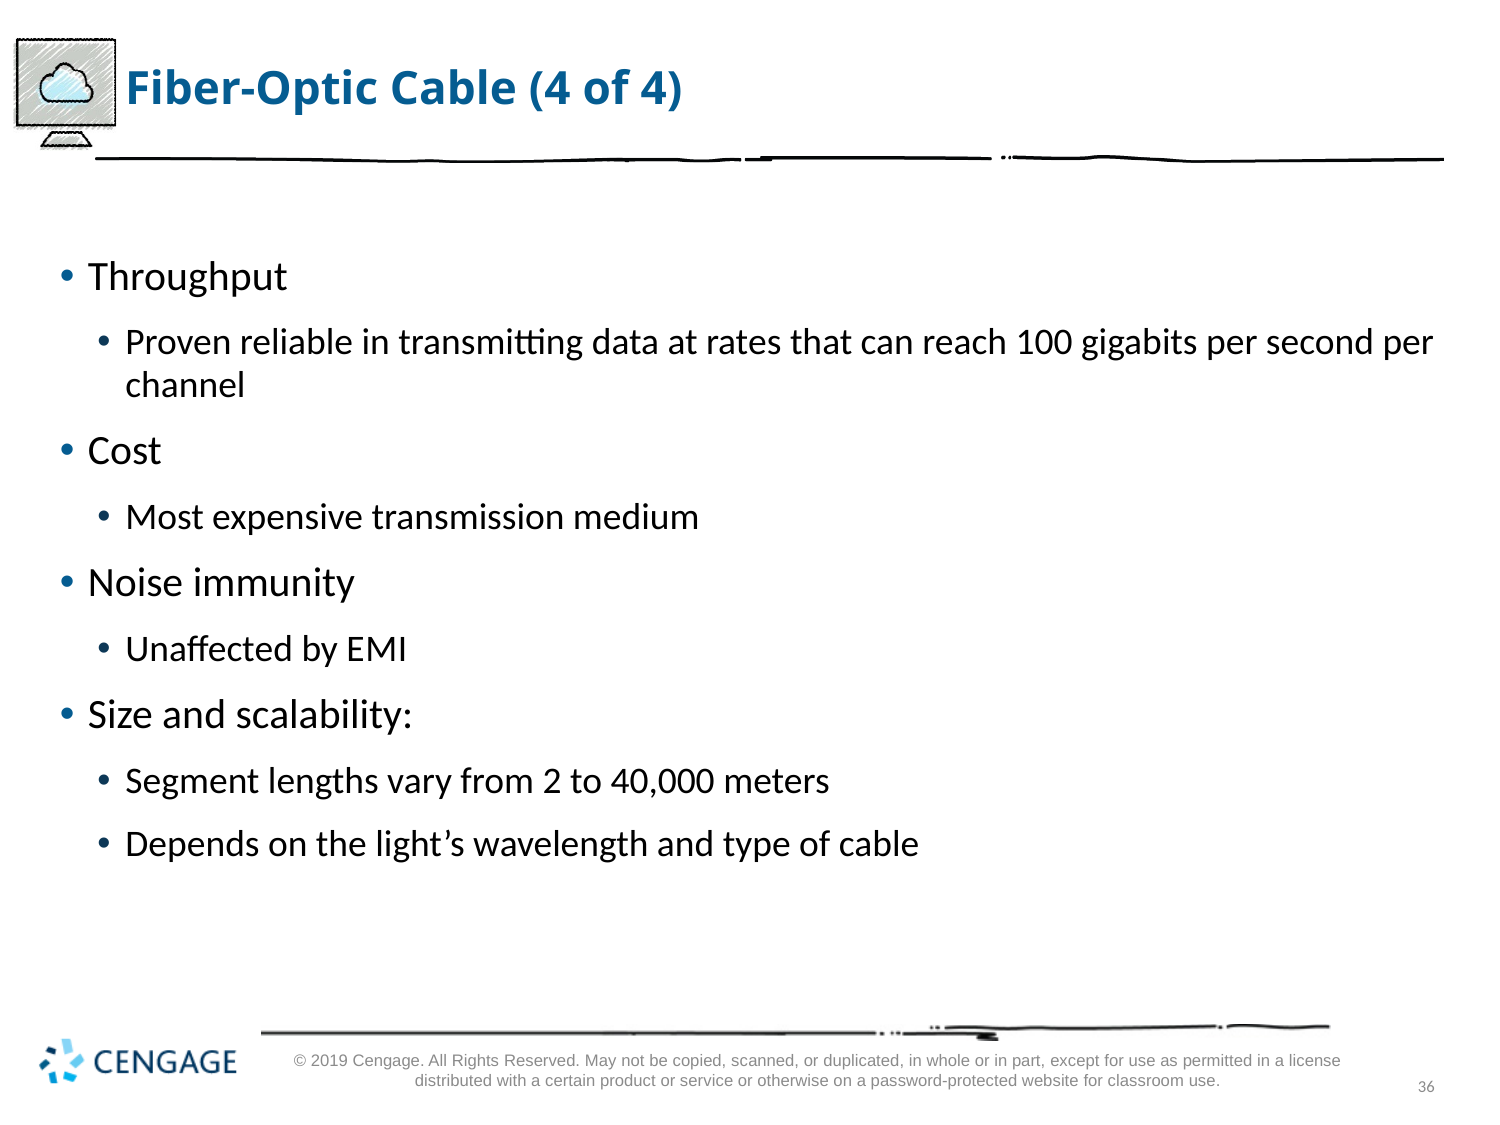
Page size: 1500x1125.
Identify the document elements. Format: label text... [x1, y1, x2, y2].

picture [19, 1025, 249, 1096]
title Fiber-Optic Cable (4 of 4) [125, 66, 1442, 116]
picture [95, 155, 1444, 163]
list Throughput Proven reliable in transmitting data at rates that can reach 100 gigabits per second per channel Cost Most expensive transmission medium Noise immunity Unaffected by E M I Size and scalability: Segment lengths vary from 2 to 40,000 meters Depends on the light’s wavelength and type of cable [59, 252, 1441, 872]
picture [13, 36, 117, 151]
footer © 2019 Cengage. All Rights Reserved. May not be copied, scanned, or duplicated, in whole or in part, except for use as permitted in a license distributed with a certain product or service or otherwise on a password-protected website for classroom use. [262, 1050, 1375, 1091]
picture [261, 1024, 1331, 1041]
